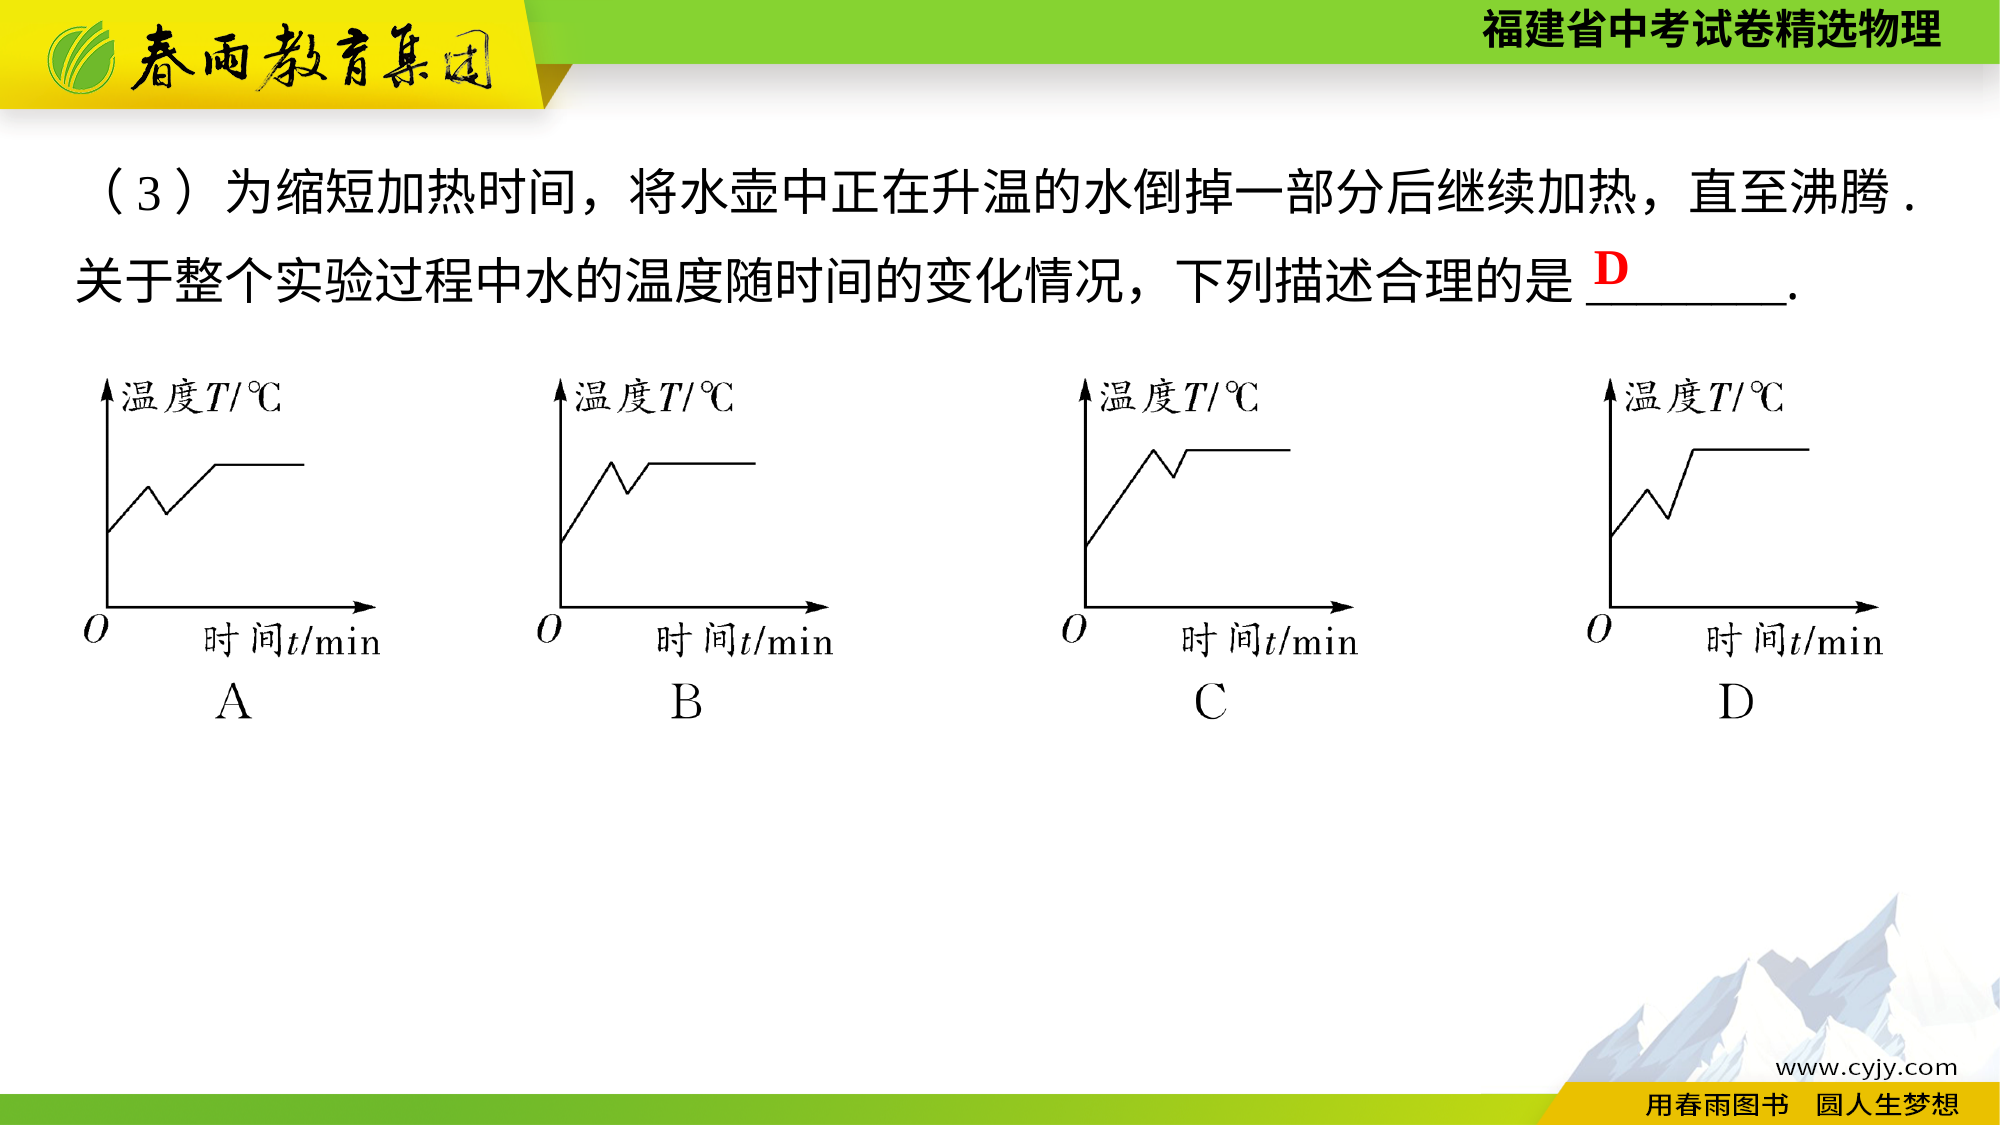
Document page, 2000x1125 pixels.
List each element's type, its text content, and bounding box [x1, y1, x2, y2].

list （3）为缩短加热时间，将水壶中正在升温的水倒掉一部分后继续加热，直至沸腾.关于整个实验过程中水的温度随时间的变化情况，下列描述合理的是________. [59, 122, 1944, 320]
picture [0, 0, 2000, 1125]
text_box D [1579, 226, 1645, 302]
